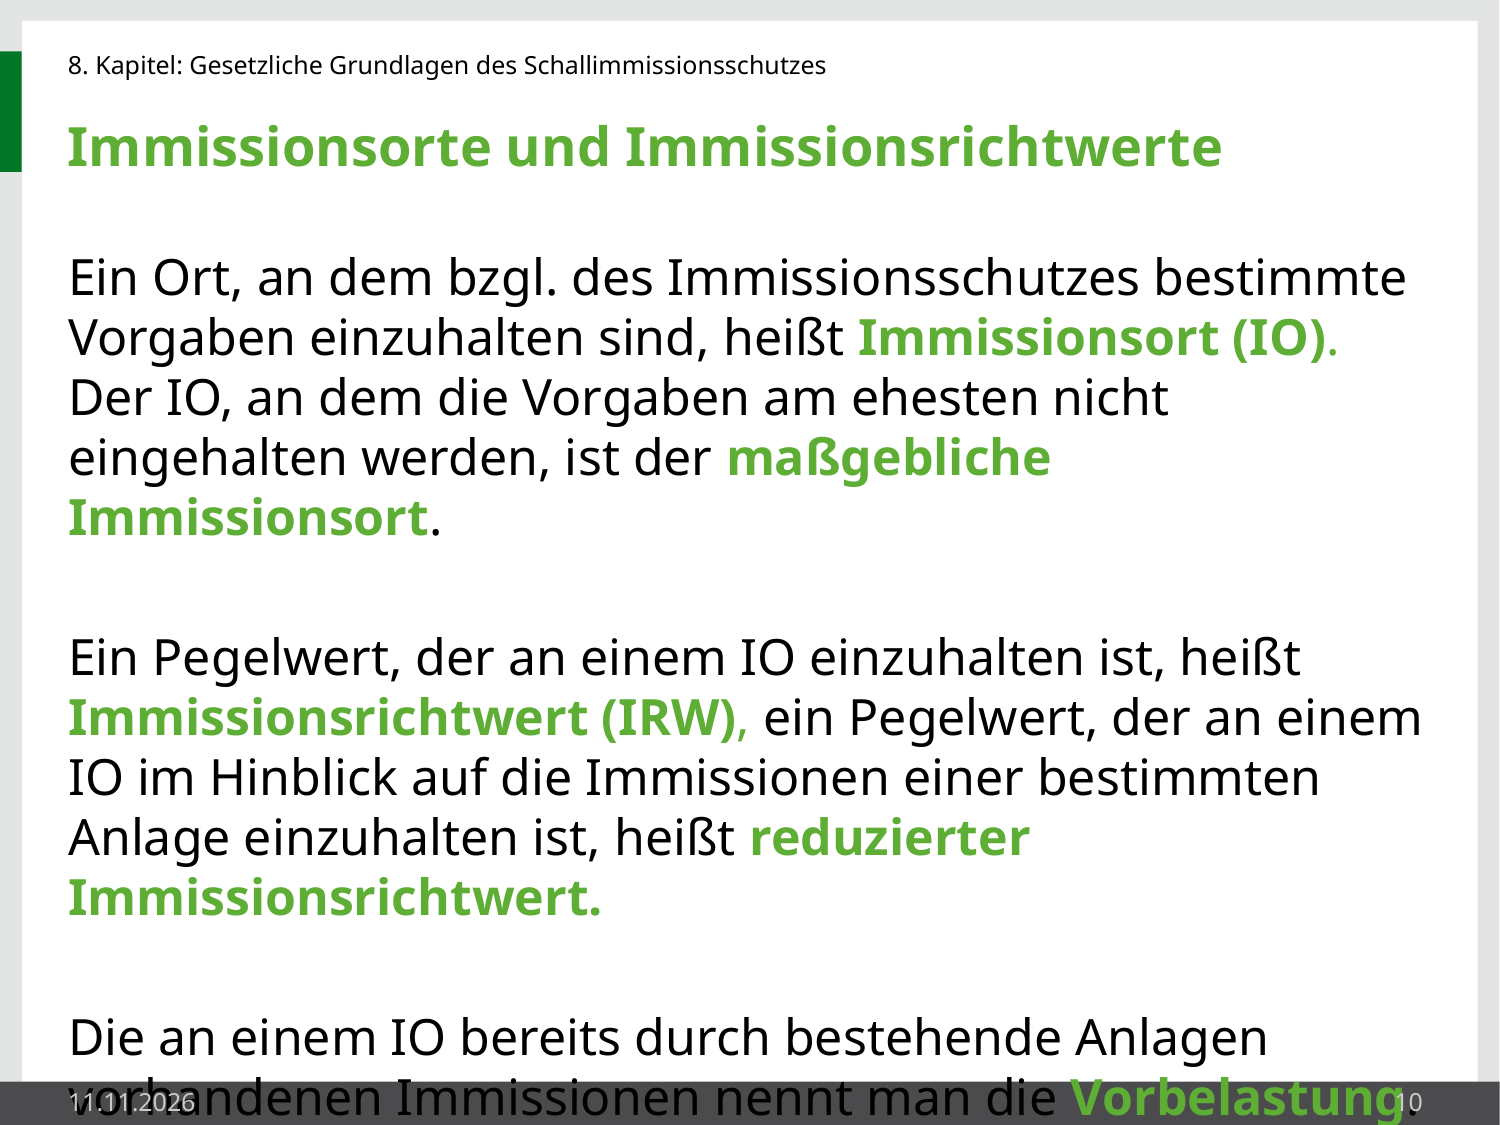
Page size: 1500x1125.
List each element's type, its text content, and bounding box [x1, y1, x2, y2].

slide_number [68, 1082, 231, 1125]
title Immissionsorte und Immissionsrichtwerte [67, 77, 1427, 178]
slide_number 10 [1331, 1082, 1423, 1125]
list Ein Ort, an dem bzgl. des Immissionsschutzes bestimmte Vorgaben einzuhalten sind, heißt Immissionsort (IO). Der IO, an dem die Vorgaben am ehesten nicht eingehalten werden, ist der maßgebliche Immissionsort. Ein Pegelwert, der an einem IO einzuhalten ist, heißt Immissionsrichtwert (IRW), ein Pegelwert, der an einem IO im Hinblick auf die Immissionen einer bestimmten Anlage einzuhalten ist, heißt reduzierter Immissionsrichtwert. Die an einem IO bereits durch bestehende Anlagen vorhandenen Immissionen nennt man die Vorbelastung. [68, 245, 1436, 1047]
